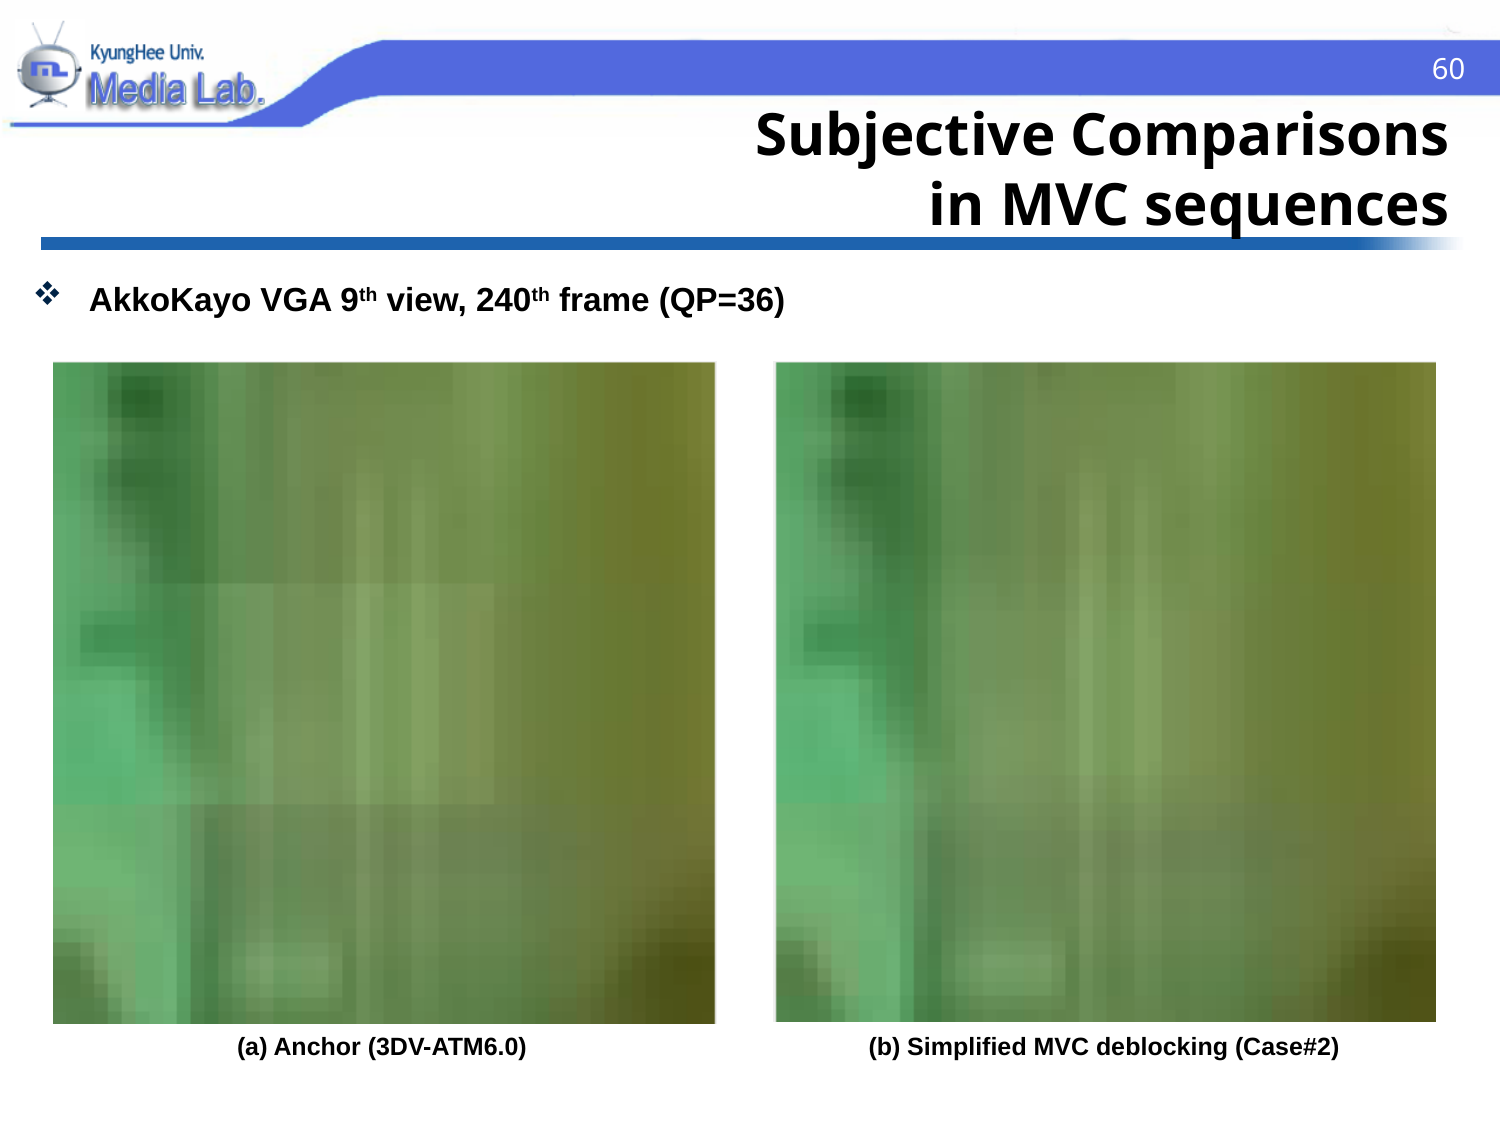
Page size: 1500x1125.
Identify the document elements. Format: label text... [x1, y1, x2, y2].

picture [0, 0, 1500, 138]
text_box (a) Anchor (3DV-ATM6.0) [222, 1032, 543, 1068]
slide_number 60 [1403, 42, 1481, 93]
picture [773, 361, 1436, 1022]
picture [41, 237, 1500, 250]
list AkkoKayo VGA 9th view, 240th frame (QP=36) [17, 262, 1483, 1107]
title Subjective Comparisons in MVC sequences [312, 101, 1465, 233]
text_box (b) Simplified MVC deblocking (Case#2) [853, 1030, 1356, 1068]
picture [52, 361, 717, 1024]
